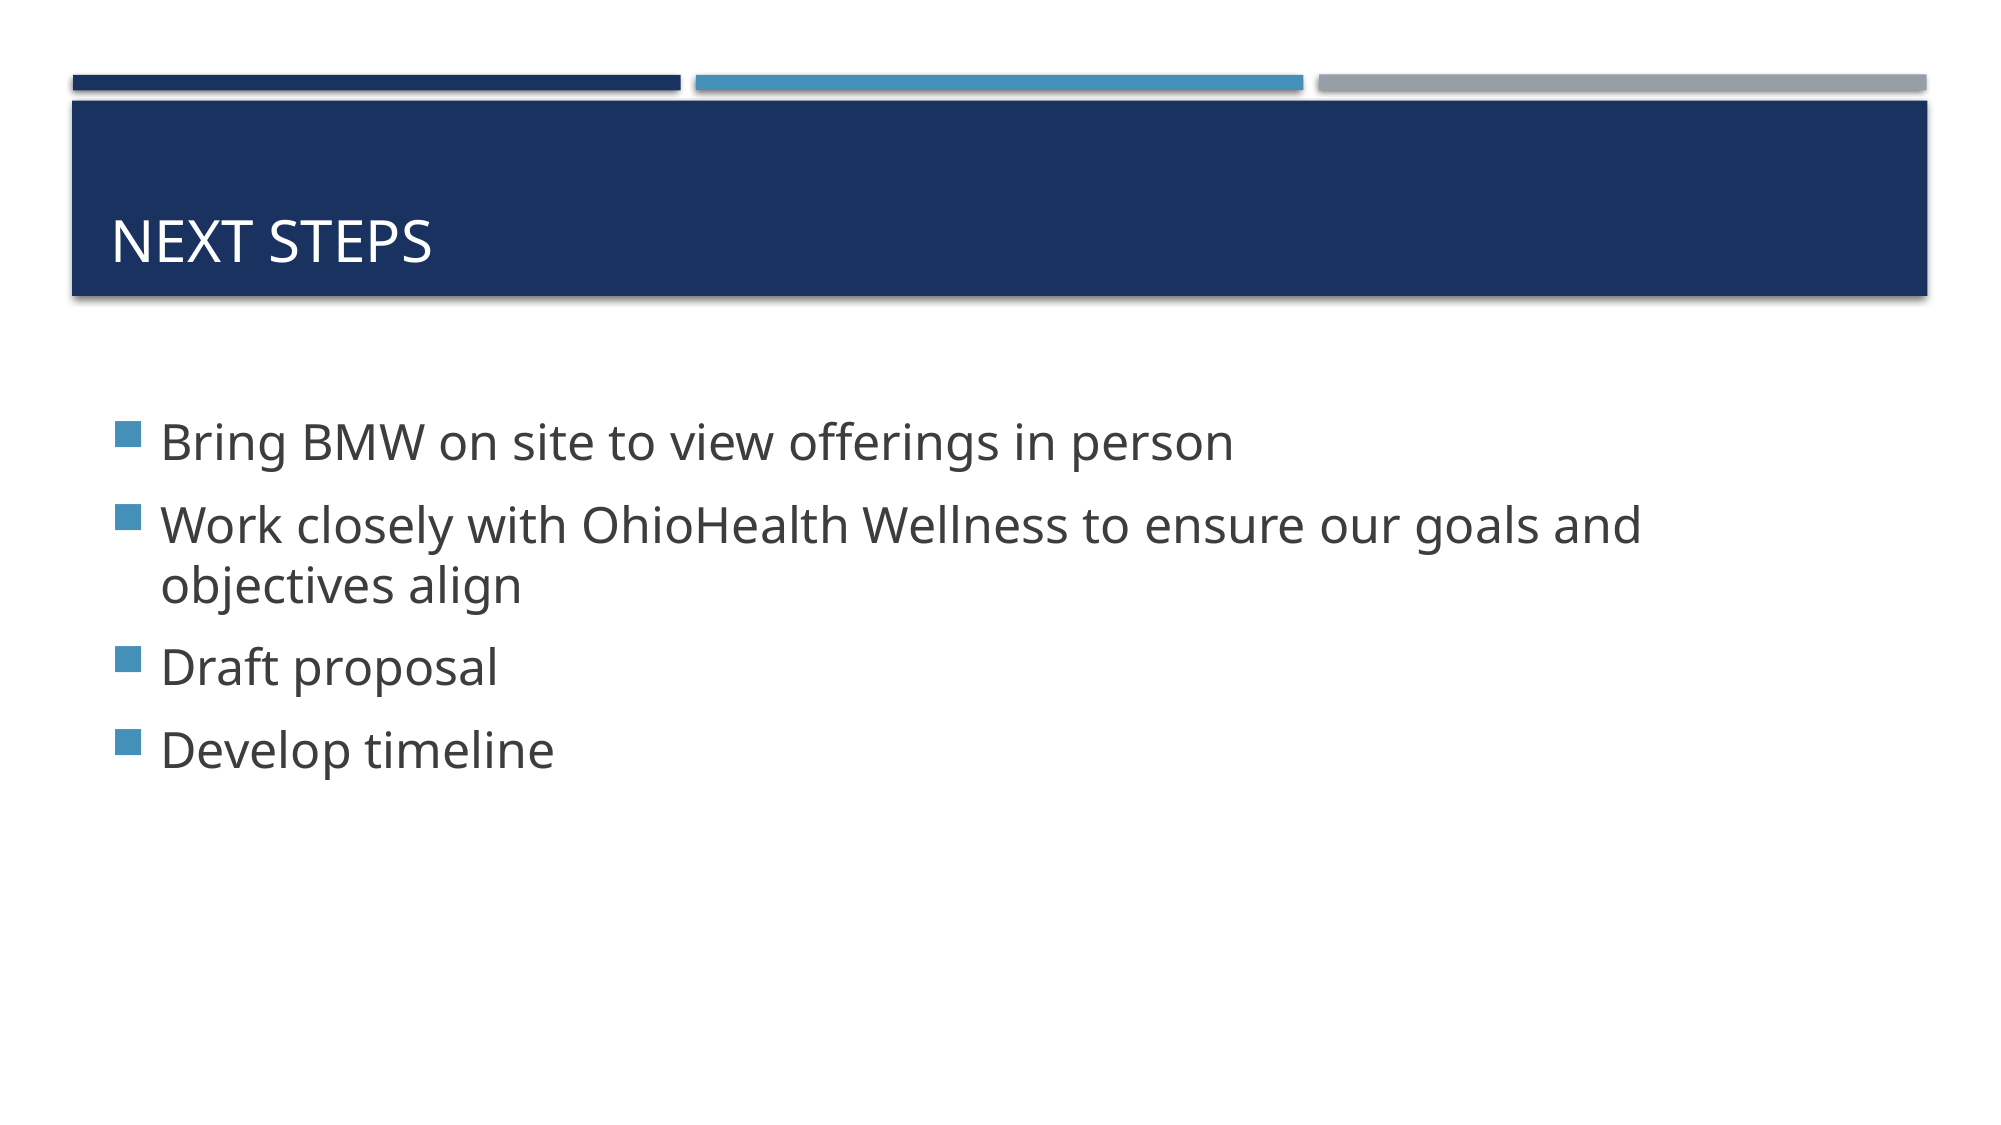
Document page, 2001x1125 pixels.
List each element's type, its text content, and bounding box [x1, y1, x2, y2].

title Next steps [95, 115, 1905, 282]
list Bring BMW on site to view offerings in person Work closely with OhioHealth Wellness to ensure our goals and objectives align Draft proposal Develop timeline [95, 357, 1905, 962]
